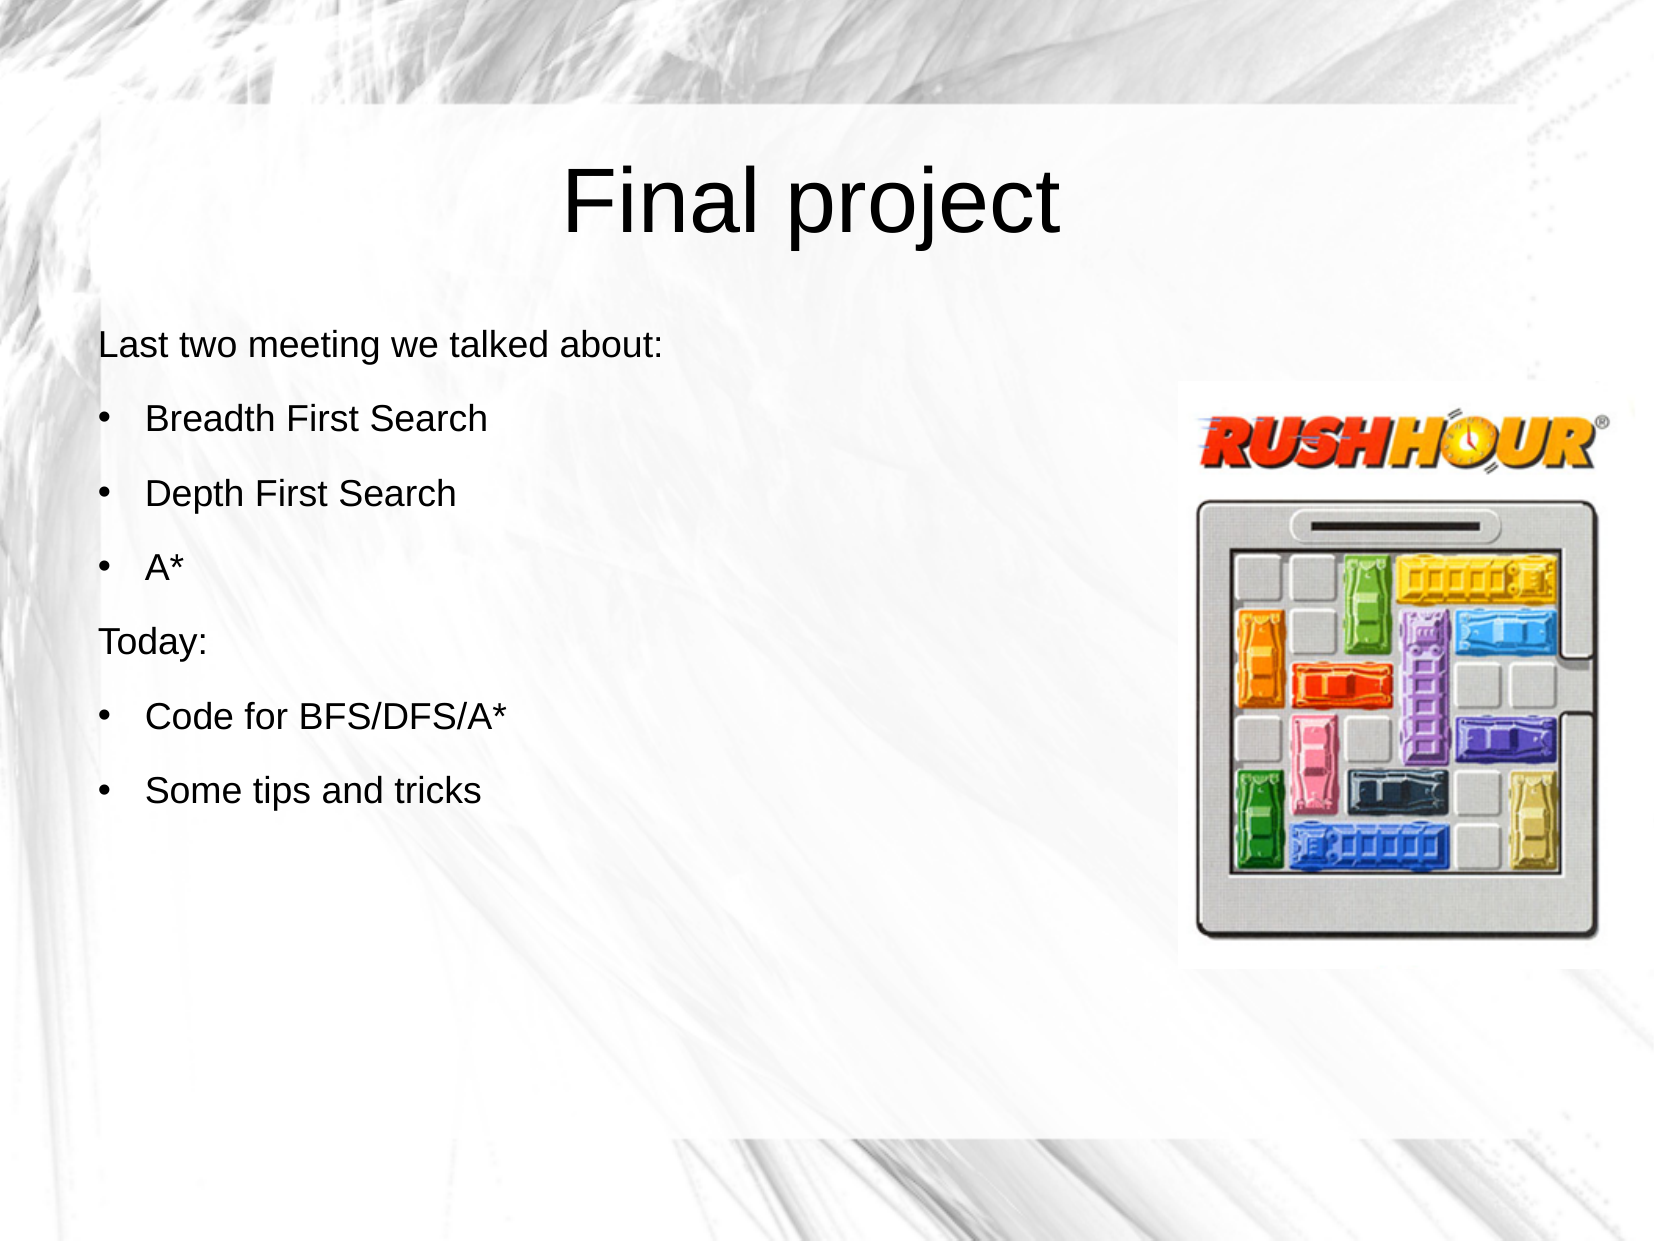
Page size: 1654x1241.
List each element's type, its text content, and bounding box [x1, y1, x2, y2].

list Last two meeting we talked about: Breadth First Search Depth First Search A* Today: Code for BFS/DFS/A* Some tips and tricks [97, 319, 1551, 1102]
picture [0, 0, 1654, 1241]
title Final project [118, 112, 1506, 281]
